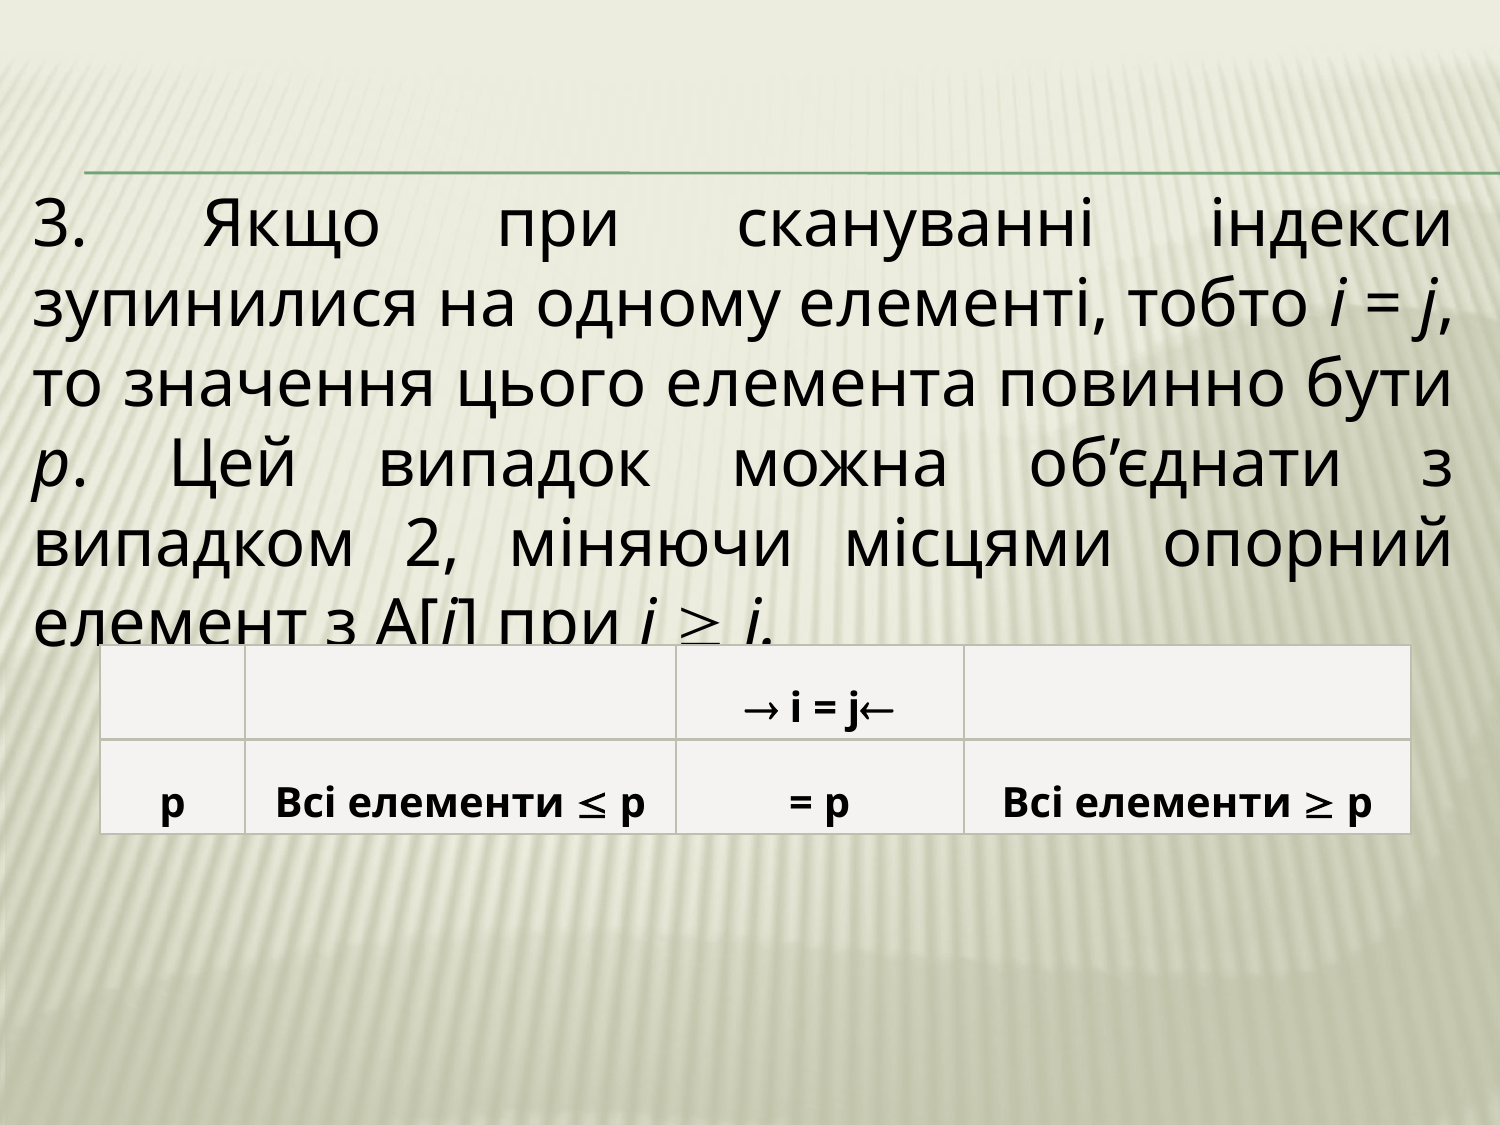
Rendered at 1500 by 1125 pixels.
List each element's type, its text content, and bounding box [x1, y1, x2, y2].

table_cell Всі елементи  p [246, 741, 675, 833]
table_header [101, 646, 244, 738]
table_header [246, 646, 675, 738]
table_cell p [101, 741, 244, 833]
list 3. Якщо при скануванні індекси зупинилися на одному елементі, тобто i = j, то значення цього елемента повинно бути p. Цей випадок можна об’єднати з випадком 2, міняючи місцями опорний елемент з A[j] при i  j. [17, 172, 1471, 606]
table_header  i = j [677, 646, 963, 738]
table_header [965, 646, 1410, 738]
table_cell Всі елементи  p [965, 741, 1410, 833]
table_cell = p [677, 741, 963, 833]
